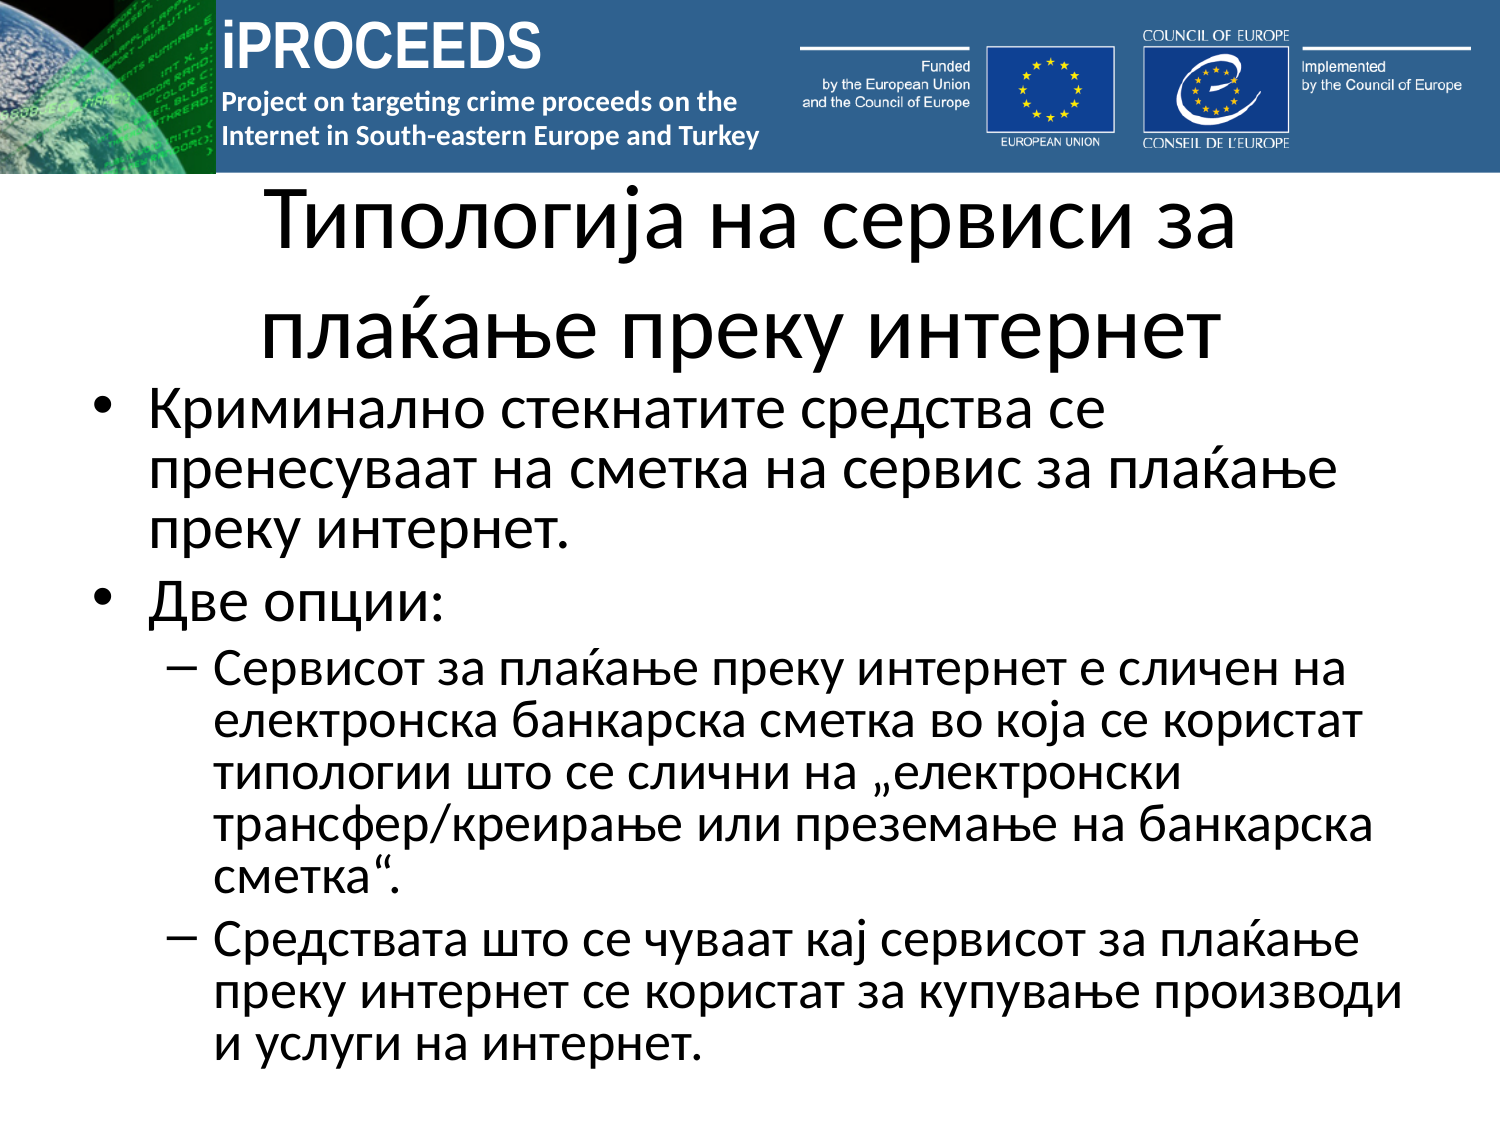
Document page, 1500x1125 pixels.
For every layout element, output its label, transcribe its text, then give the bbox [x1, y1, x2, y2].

picture [800, 30, 1471, 148]
title Типологија на сервиси за плаќање преку интернет [76, 172, 1427, 361]
list Криминално стекнатите средства се пренесуваат на сметка на сервис за плаќање преку интернет. Две опции: Сервисот за плаќање преку интернет е сличен на електронска банкарска сметка во која се користат типологии што се слични на „електронски трансфер/креирање или преземање на банкарска сметка“. Средствата што се чуваат кај сервисот за плаќање преку интернет се користат за купување производи и услуги на интернет. [76, 373, 1427, 1017]
picture [0, 0, 216, 174]
